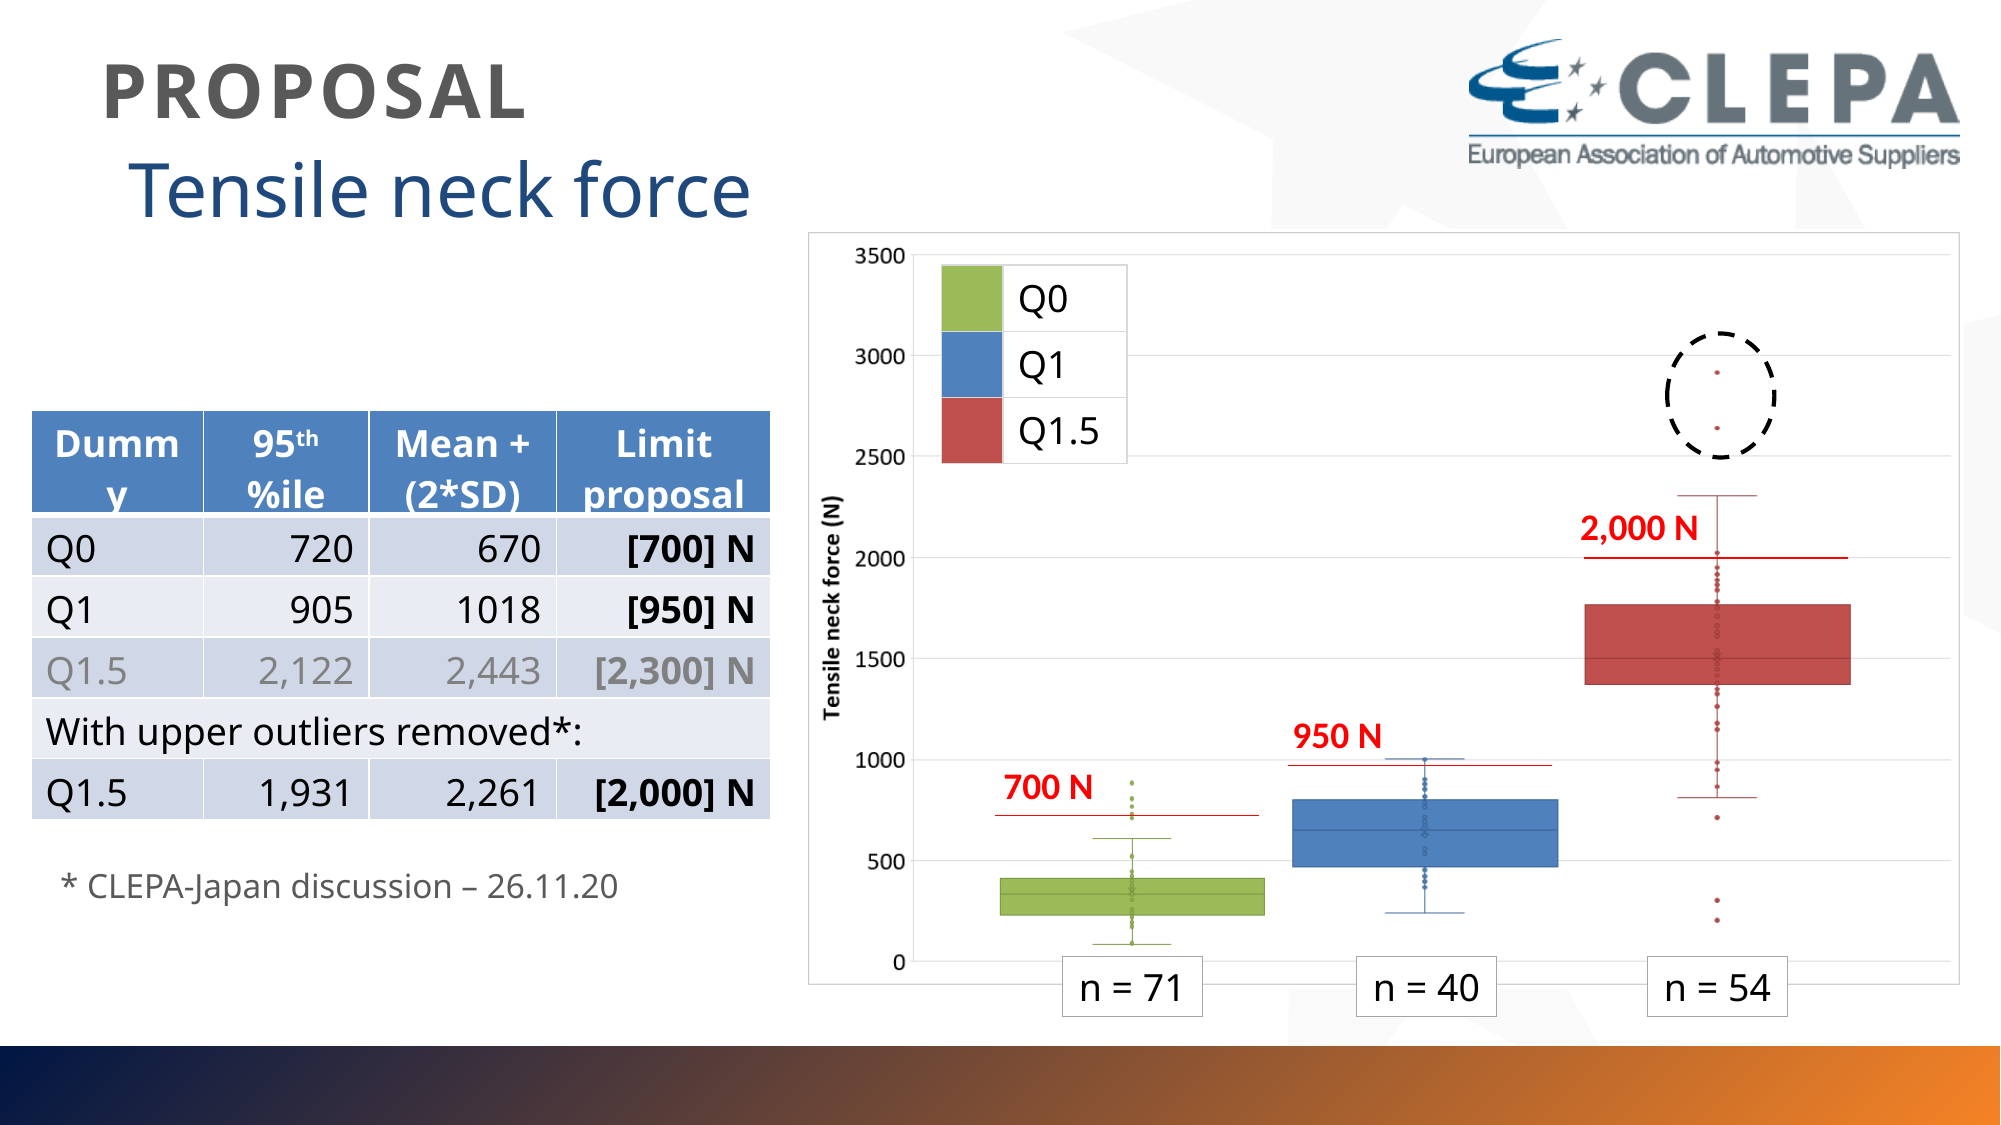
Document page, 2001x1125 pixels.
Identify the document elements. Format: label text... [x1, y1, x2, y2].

table_cell Q1 [32, 577, 203, 636]
text_box n = 40 [1356, 996, 1497, 1017]
table_header 95th %ile [204, 411, 368, 512]
picture [806, 228, 1964, 989]
text_box * CLEPA-Japan discussion – 26.11.20 [45, 858, 785, 913]
table_cell 720 [204, 518, 368, 575]
table_header Limit proposal [557, 411, 770, 512]
table_header Dummy [32, 411, 203, 512]
table_cell With upper outliers removed*: [32, 699, 770, 758]
picture [1469, 39, 1960, 169]
table_cell Q1.5 [32, 759, 203, 819]
table_header Mean + (2*SD) [370, 411, 556, 512]
table_cell 2,443 [370, 638, 556, 697]
text_box Tensile neck force [113, 135, 918, 240]
text_box n = 54 [1647, 996, 1788, 1017]
table_cell 1018 [370, 577, 556, 636]
table_cell Q0 [32, 518, 203, 575]
table_cell [2,300] N [557, 638, 770, 697]
table_cell 1,931 [204, 759, 368, 819]
text_box n = 71 [1062, 996, 1203, 1017]
table_cell Q1.5 [32, 638, 203, 697]
table_cell [950] N [557, 577, 770, 636]
table_cell 670 [370, 518, 556, 575]
table_cell 905 [204, 577, 368, 636]
title PROPOSAL [85, 58, 1277, 142]
table_cell [700] N [557, 518, 770, 575]
table_cell [2,000] N [557, 759, 770, 819]
table_cell 2,122 [204, 638, 368, 697]
table_cell 2,261 [370, 759, 556, 819]
